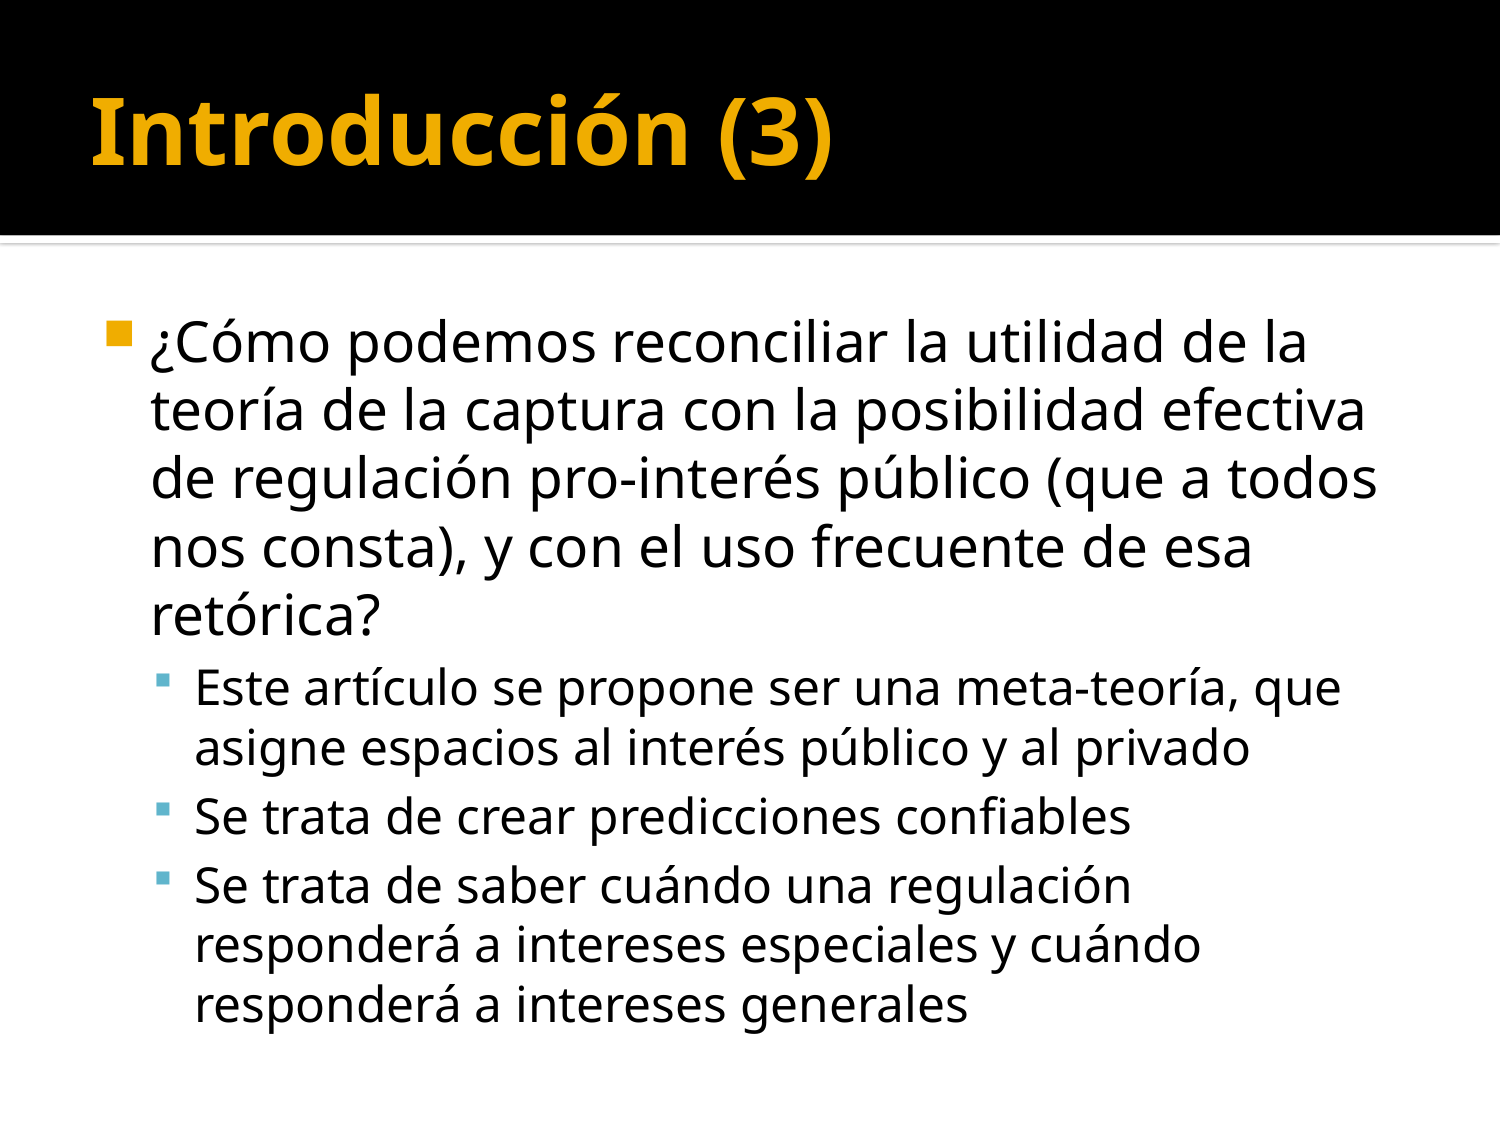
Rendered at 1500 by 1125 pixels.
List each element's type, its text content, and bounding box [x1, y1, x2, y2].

list ¿Cómo podemos reconciliar la utilidad de la teoría de la captura con la posibilidad efectiva de regulación pro-interés público (que a todos nos consta), y con el uso frecuente de esa retórica? Este artículo se propone ser una meta-teoría, que asigne espacios al interés público y al privado Se trata de crear predicciones confiables Se trata de saber cuándo una regulación responderá a intereses especiales y cuándo responderá a intereses generales [75, 291, 1425, 1050]
title Introducción (3) [75, 25, 1425, 231]
